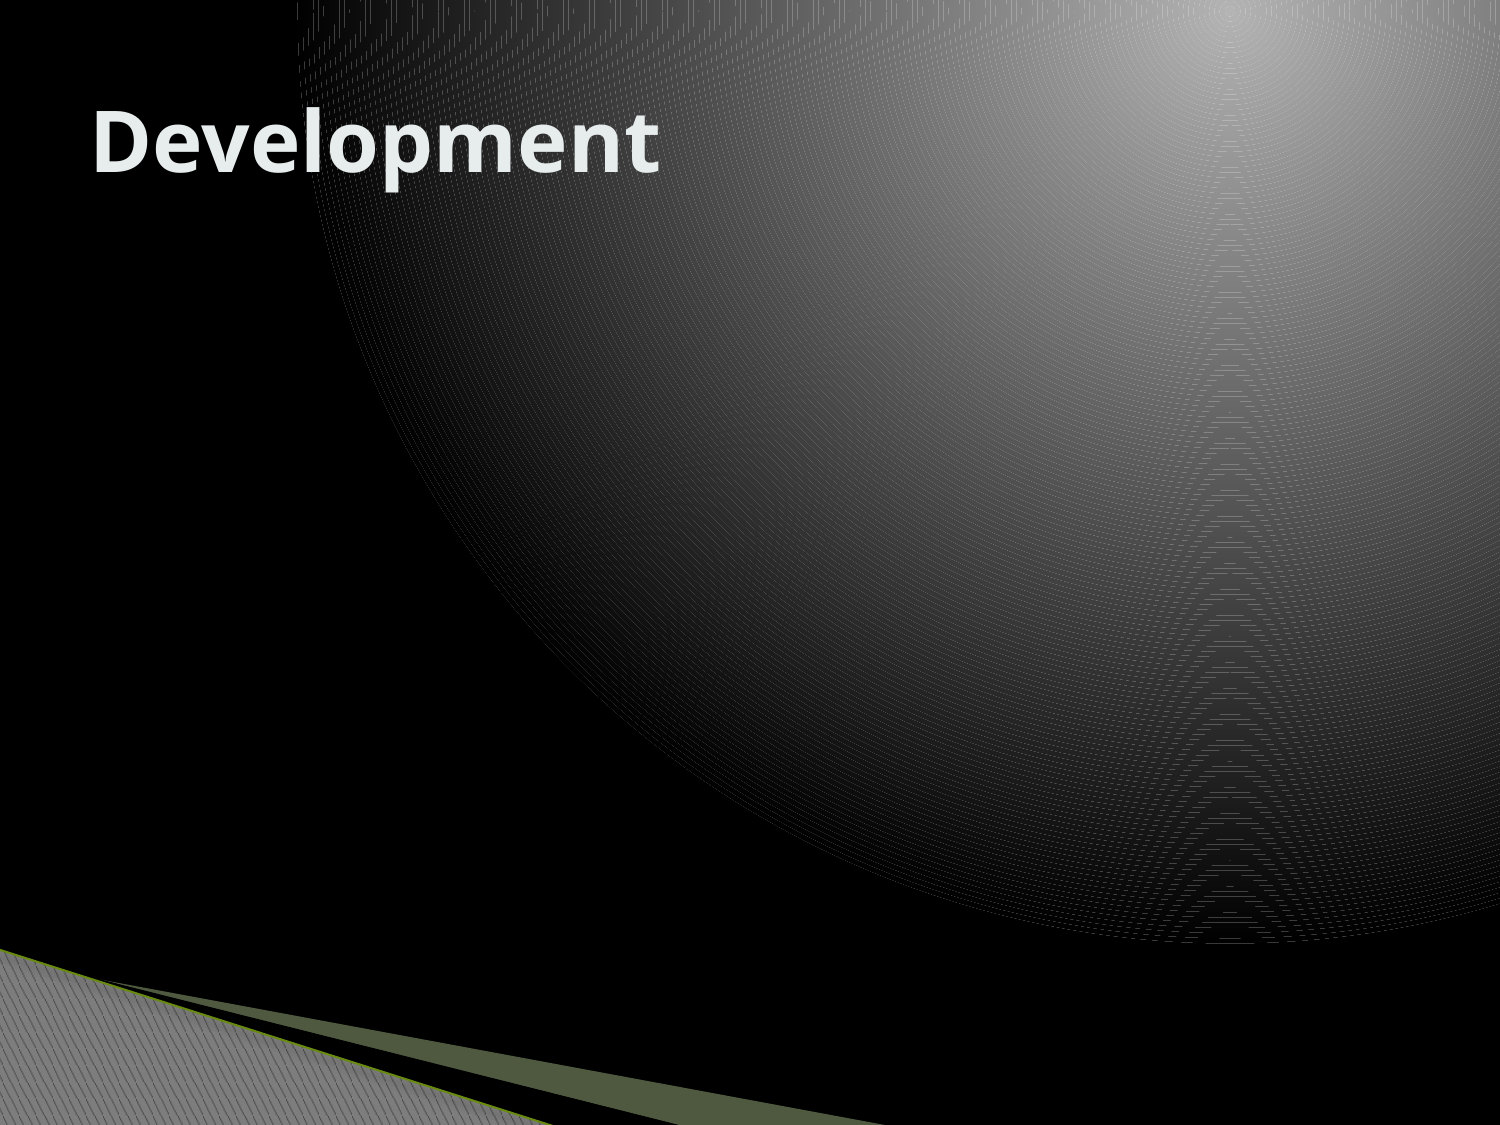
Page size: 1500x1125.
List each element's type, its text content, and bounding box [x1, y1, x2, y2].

title Development [75, 45, 1425, 233]
picture [0, 952, 543, 1125]
